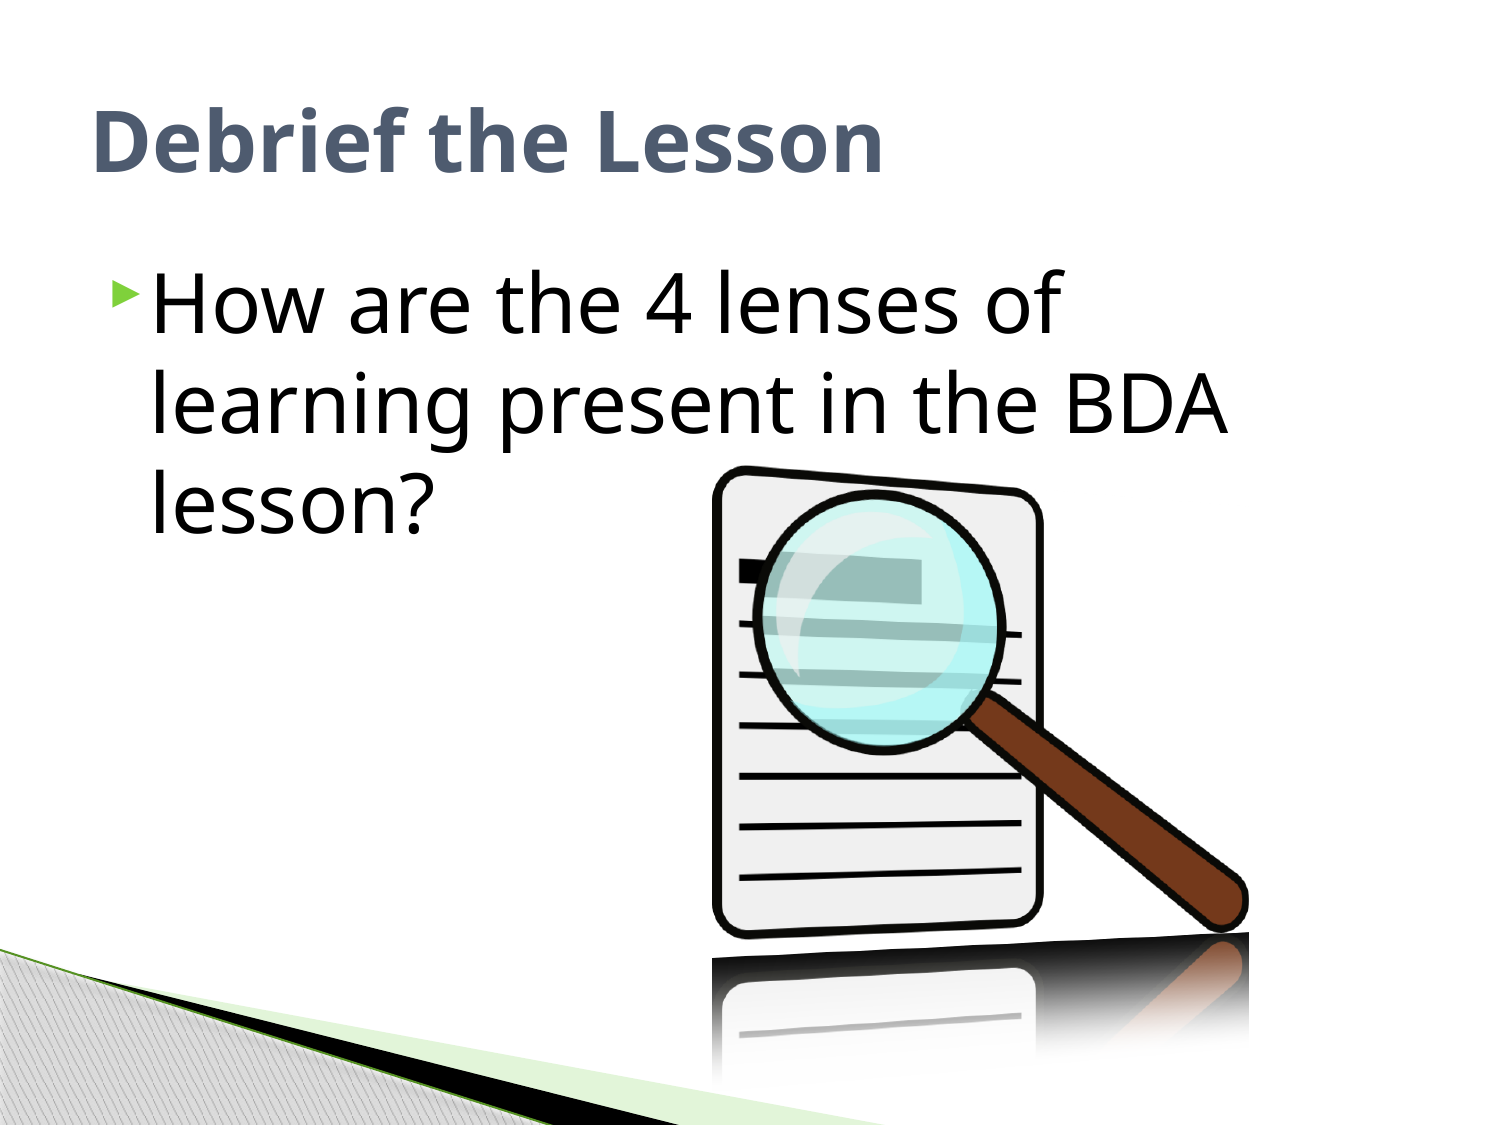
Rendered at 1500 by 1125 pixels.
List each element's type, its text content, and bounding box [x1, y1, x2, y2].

picture [712, 462, 1250, 1091]
list How are the 4 lenses of learning present in the BDA lesson? [75, 243, 1425, 986]
title Debrief the Lesson [75, 45, 1425, 233]
